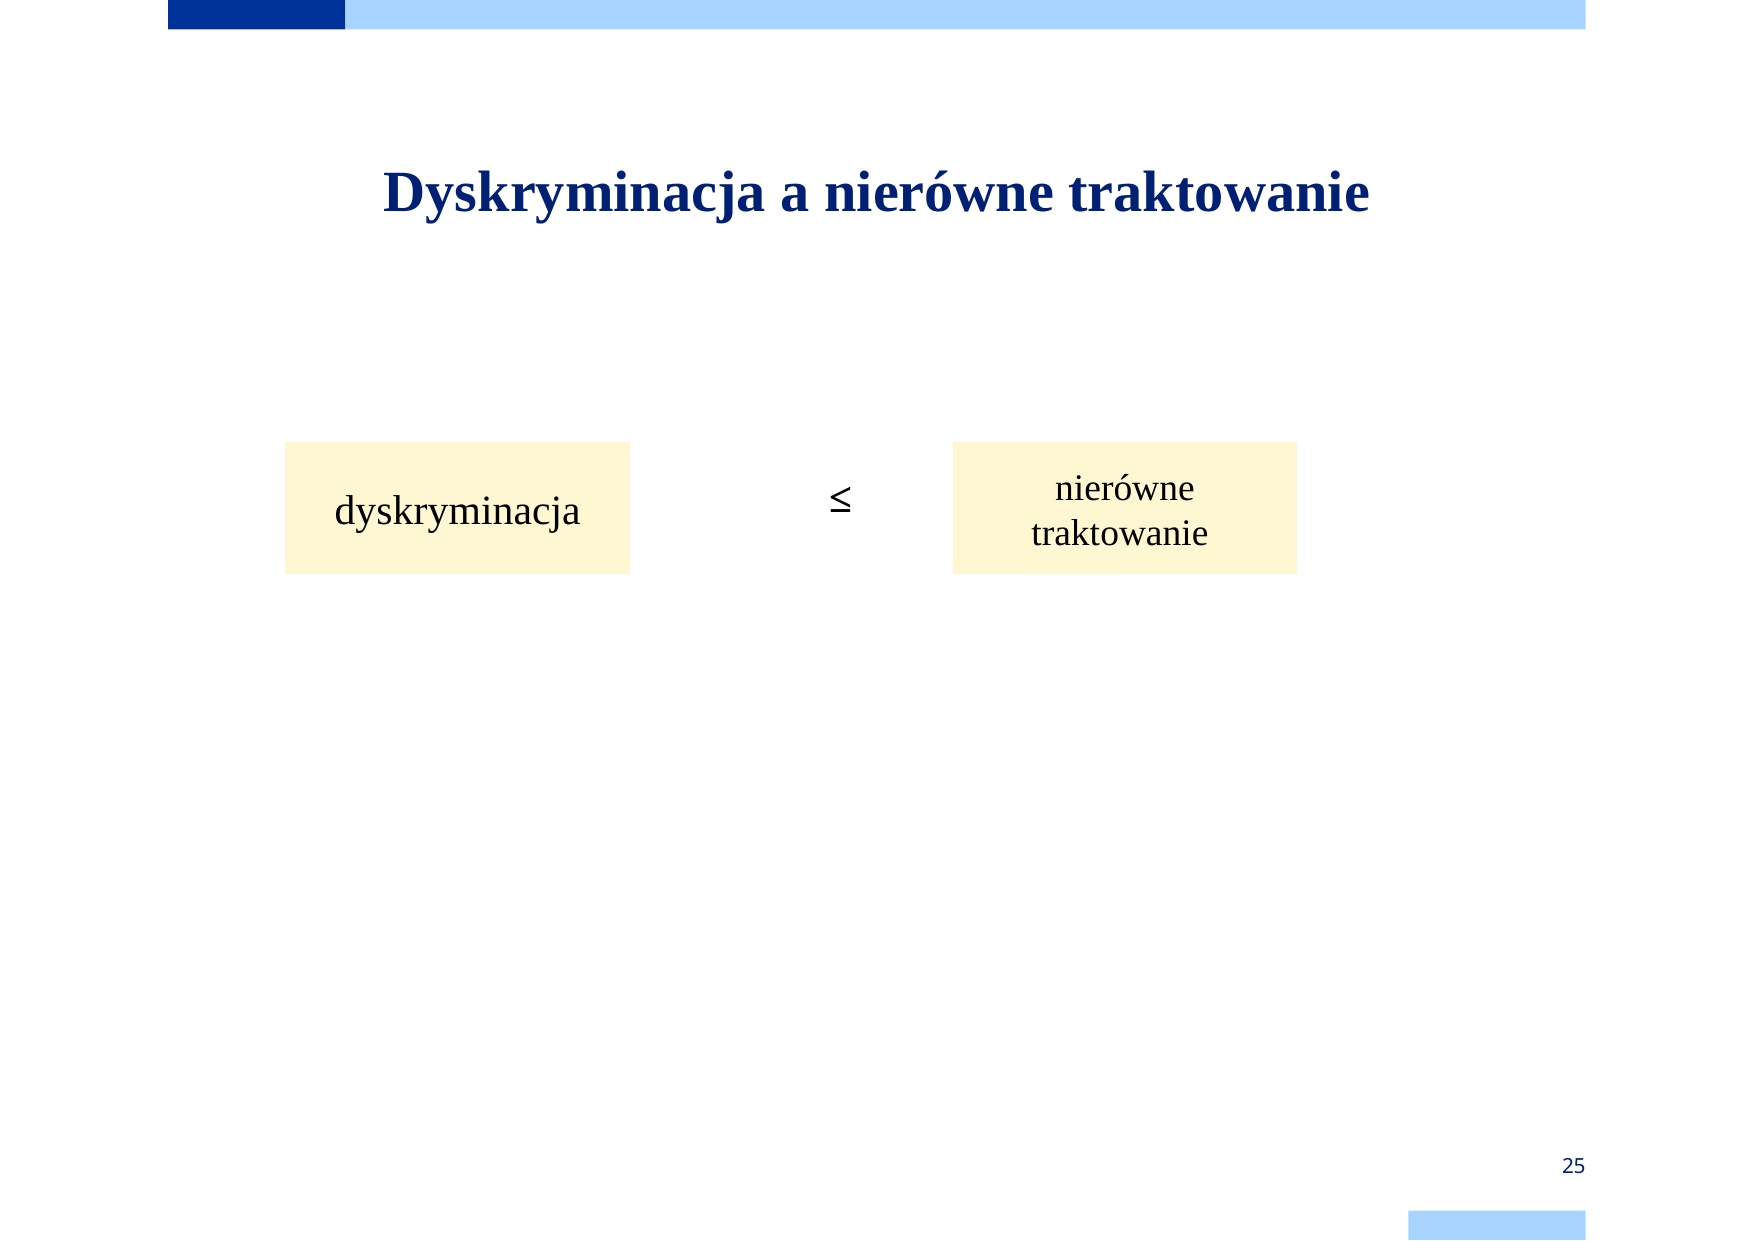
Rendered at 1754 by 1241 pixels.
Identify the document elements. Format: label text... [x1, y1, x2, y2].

title Dyskryminacja a nierówne traktowanie [168, 147, 1586, 324]
list ≤ [168, 324, 1586, 1093]
text_box nierówne traktowanie [953, 442, 1297, 574]
text_box dyskryminacja [285, 442, 630, 574]
slide_number 25 [1408, 1151, 1586, 1182]
